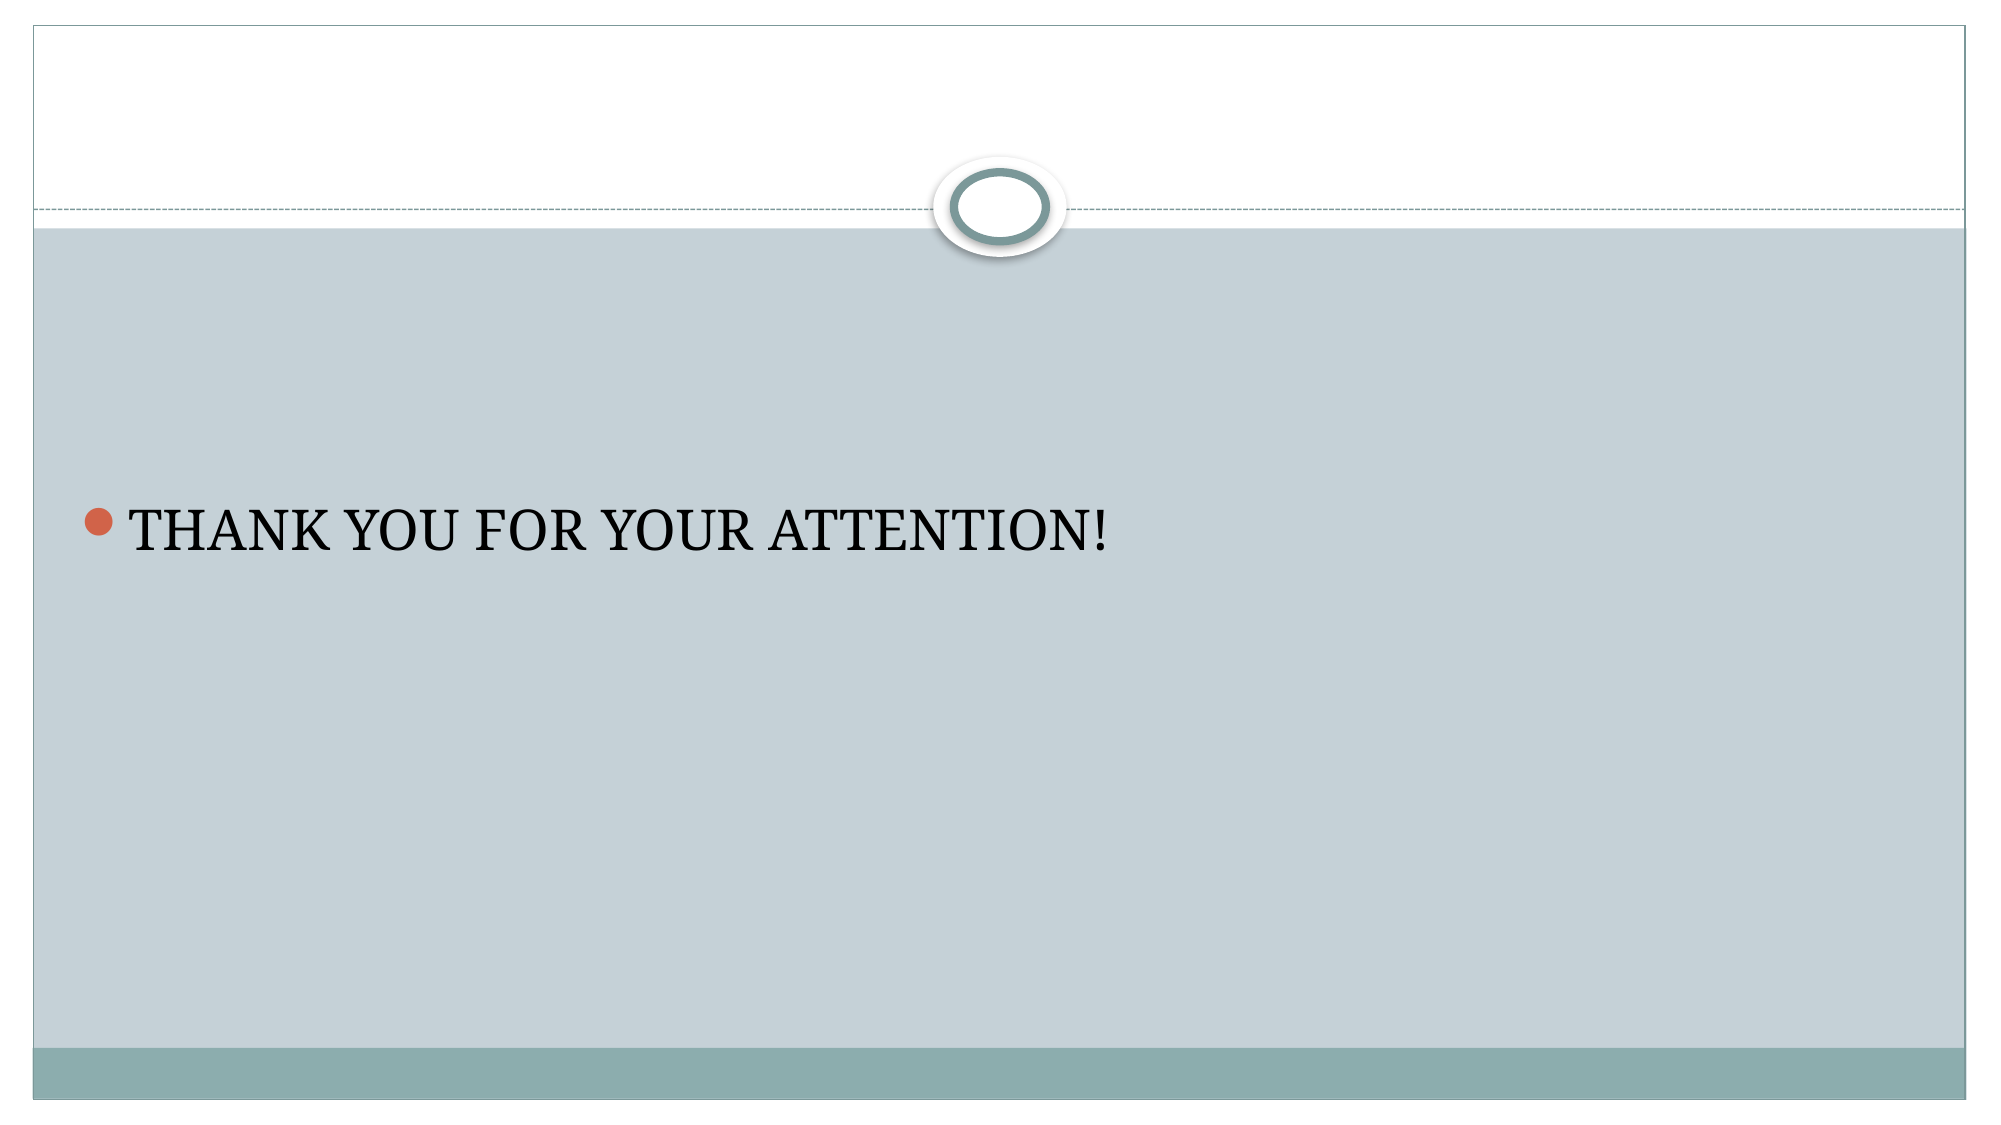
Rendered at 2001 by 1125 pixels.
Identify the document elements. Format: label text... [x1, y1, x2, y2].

list THANK YOU FOR YOUR ATTENTION! [66, 250, 1926, 1001]
